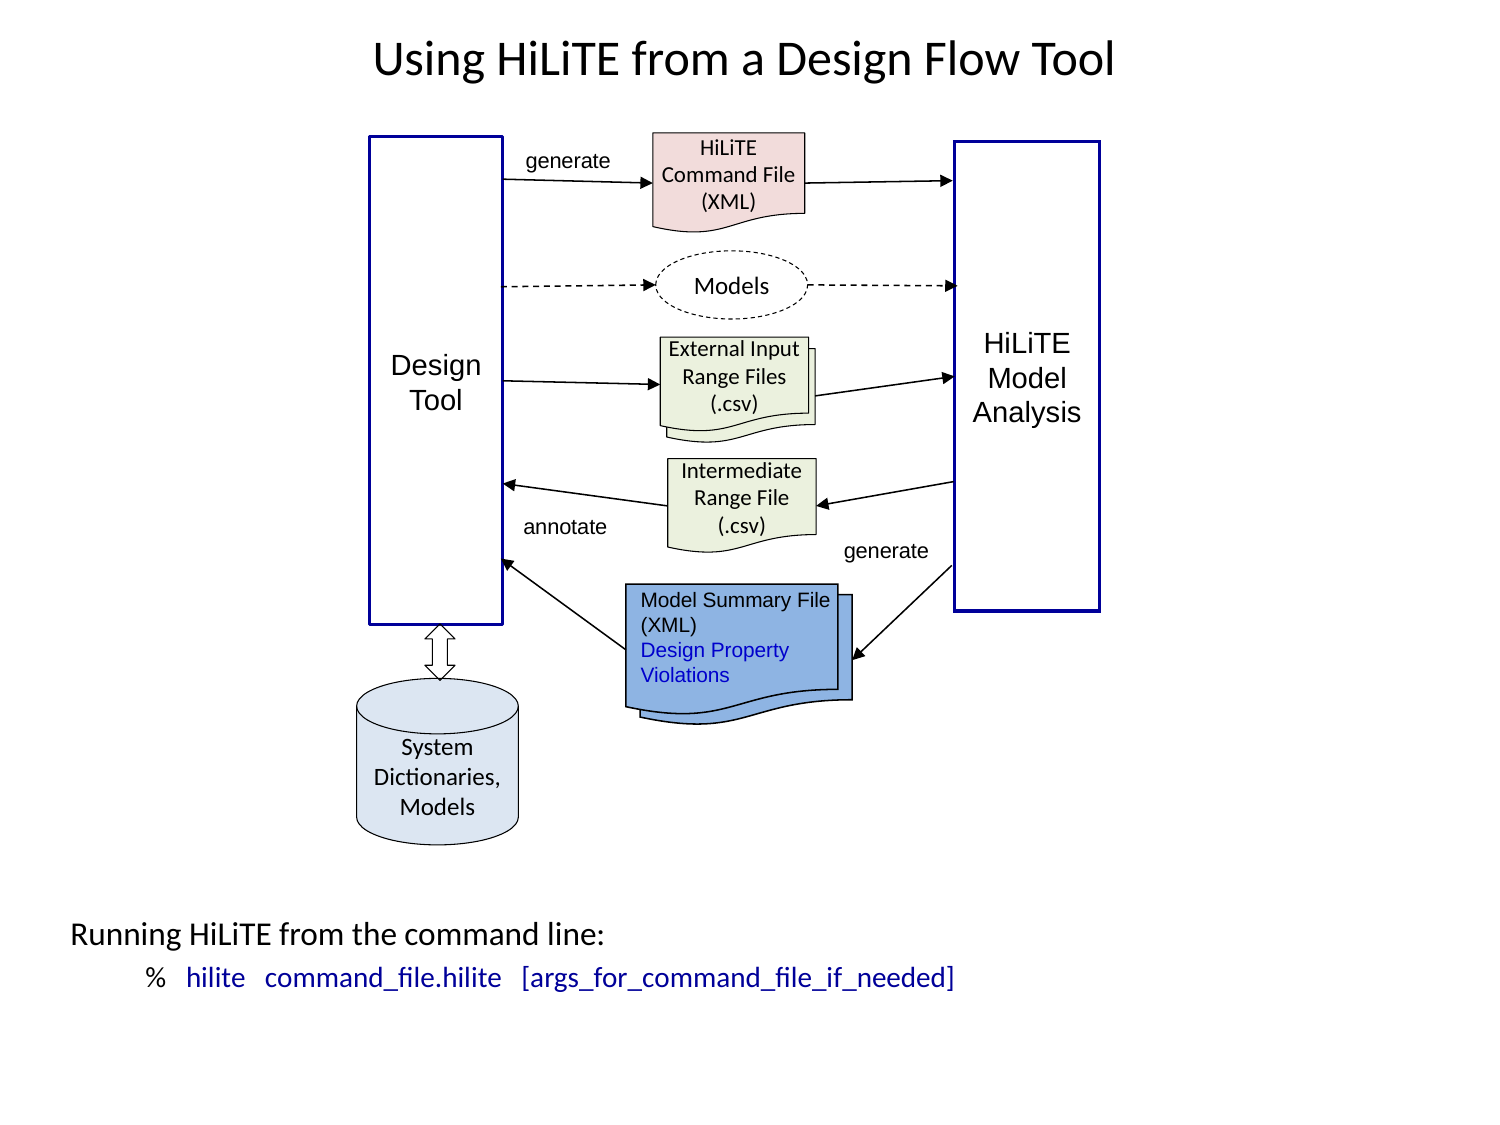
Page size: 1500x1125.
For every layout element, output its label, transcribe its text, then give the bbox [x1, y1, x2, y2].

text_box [815, 481, 954, 507]
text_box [814, 376, 955, 397]
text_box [502, 380, 661, 385]
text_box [502, 178, 653, 184]
text_box [422, 621, 457, 683]
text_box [851, 565, 952, 661]
text_box Intermediate Range File (.csv) [665, 456, 819, 555]
list Running HiLiTE from the command line: % hilite command_file.hilite [args_for_command_file_if_needed] [55, 904, 1444, 1060]
text_box HiLiTE Model Analysis [954, 141, 1100, 612]
text_box External Input Range Files (.csv) [658, 335, 811, 433]
text_box Models [653, 248, 810, 322]
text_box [502, 483, 668, 507]
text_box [804, 180, 954, 184]
text_box generate [510, 139, 626, 177]
title Using HiLiTE from a Design Flow Tool [68, 18, 1420, 92]
text_box Model Summary File (XML) Design Property Violations [625, 584, 838, 714]
text_box [664, 402, 818, 445]
text_box generate [829, 528, 944, 570]
text_box Design Tool [367, 135, 505, 627]
text_box HiLiTE Command File (XML) [650, 130, 807, 235]
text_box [500, 284, 656, 288]
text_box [500, 558, 627, 651]
text_box [811, 346, 818, 377]
text_box System Dictionaries, Models [354, 676, 521, 847]
text_box [640, 594, 853, 725]
text_box annotate [508, 515, 623, 547]
